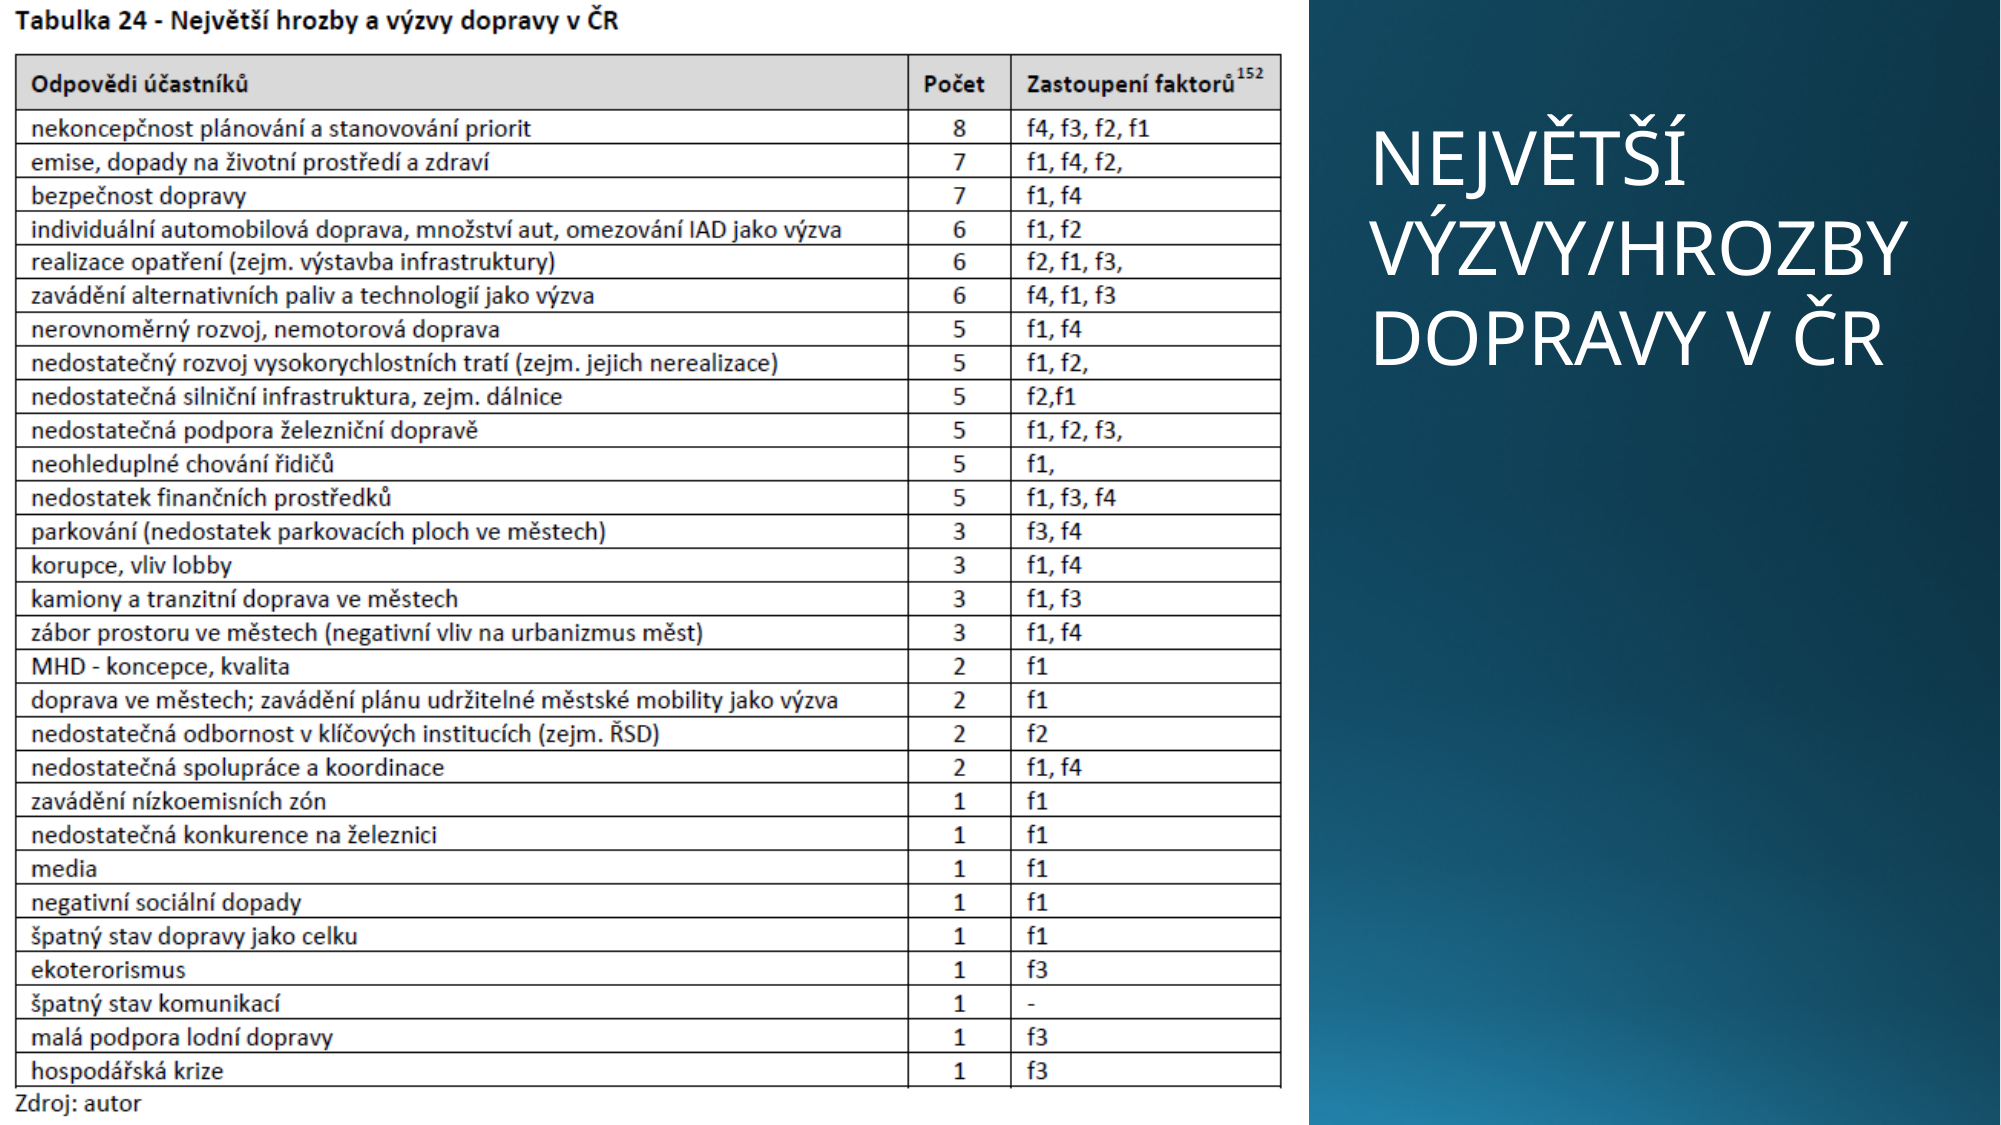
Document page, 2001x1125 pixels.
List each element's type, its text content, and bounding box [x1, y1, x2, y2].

title NEJVĚTŠÍ VÝZVY/HROZBY DOPRAVY V ČR [1354, 42, 1969, 1071]
picture [0, 0, 2001, 1125]
